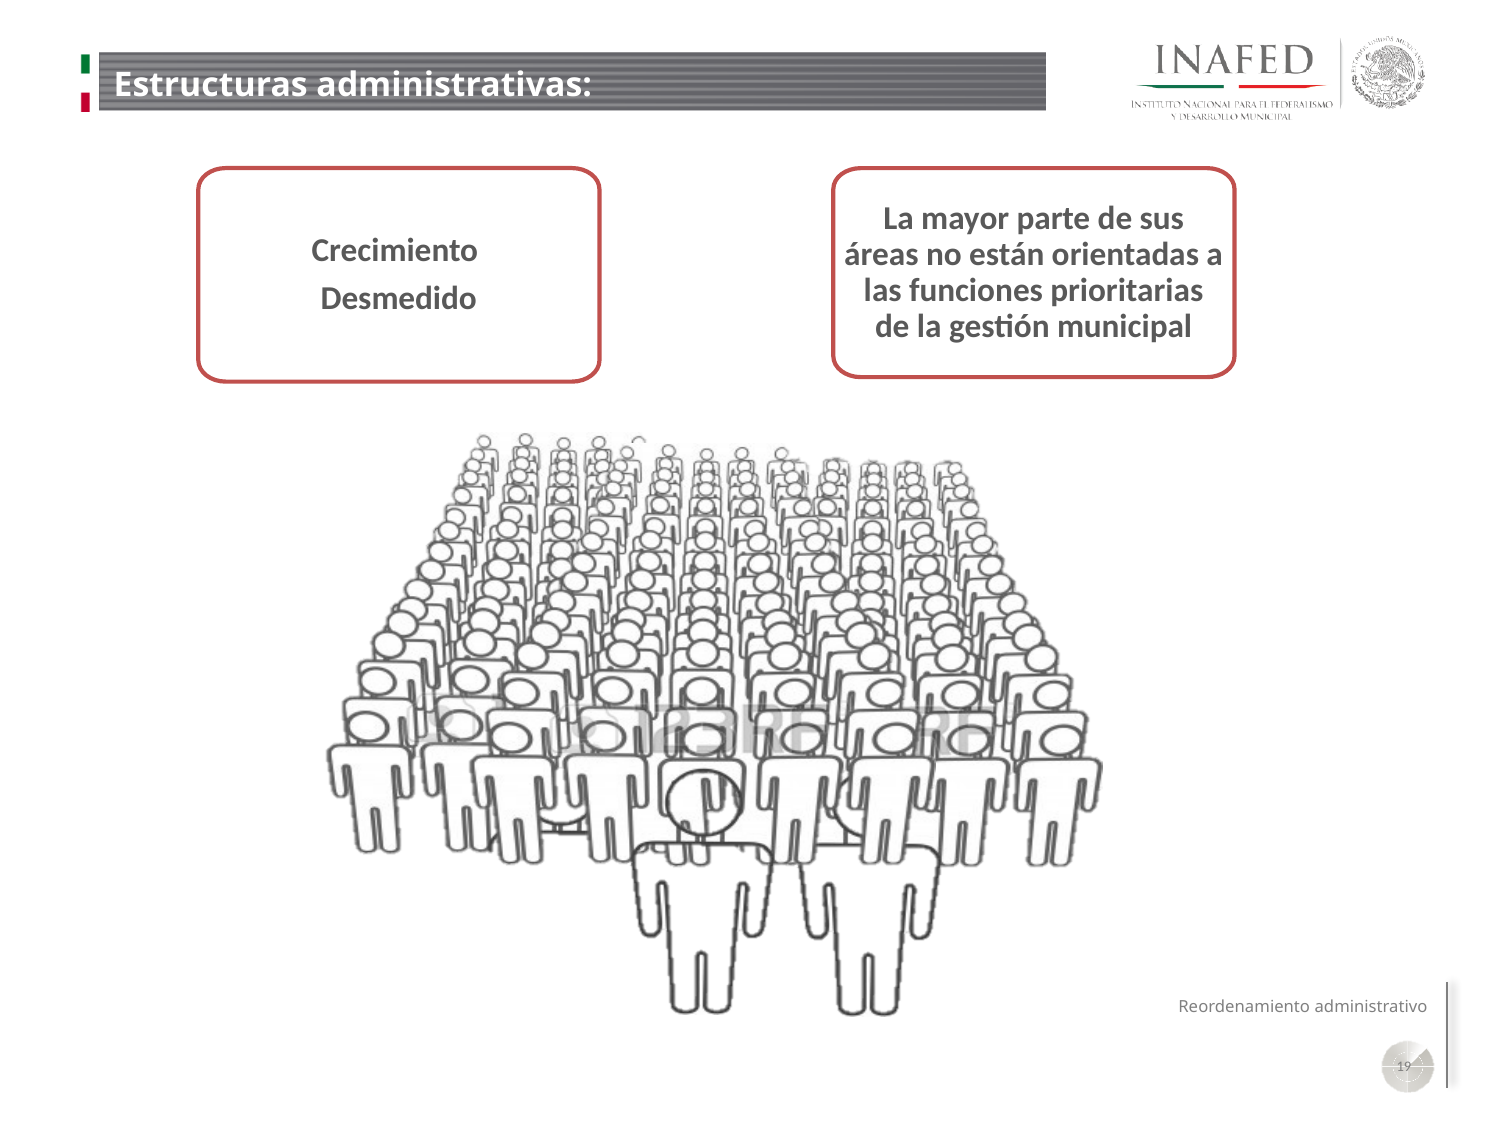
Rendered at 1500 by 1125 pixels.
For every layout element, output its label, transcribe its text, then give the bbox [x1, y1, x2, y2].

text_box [324, 432, 1103, 1017]
title Estructuras administrativas: [98, 55, 1046, 111]
slide_number 19 [1381, 1035, 1443, 1097]
picture [77, 45, 1046, 112]
text_box La mayor parte de sus áreas no están orientadas a las funciones prioritarias de la gestión municipal [831, 166, 1237, 380]
picture [1128, 35, 1436, 123]
text_box Crecimiento Desmedido [196, 165, 602, 384]
